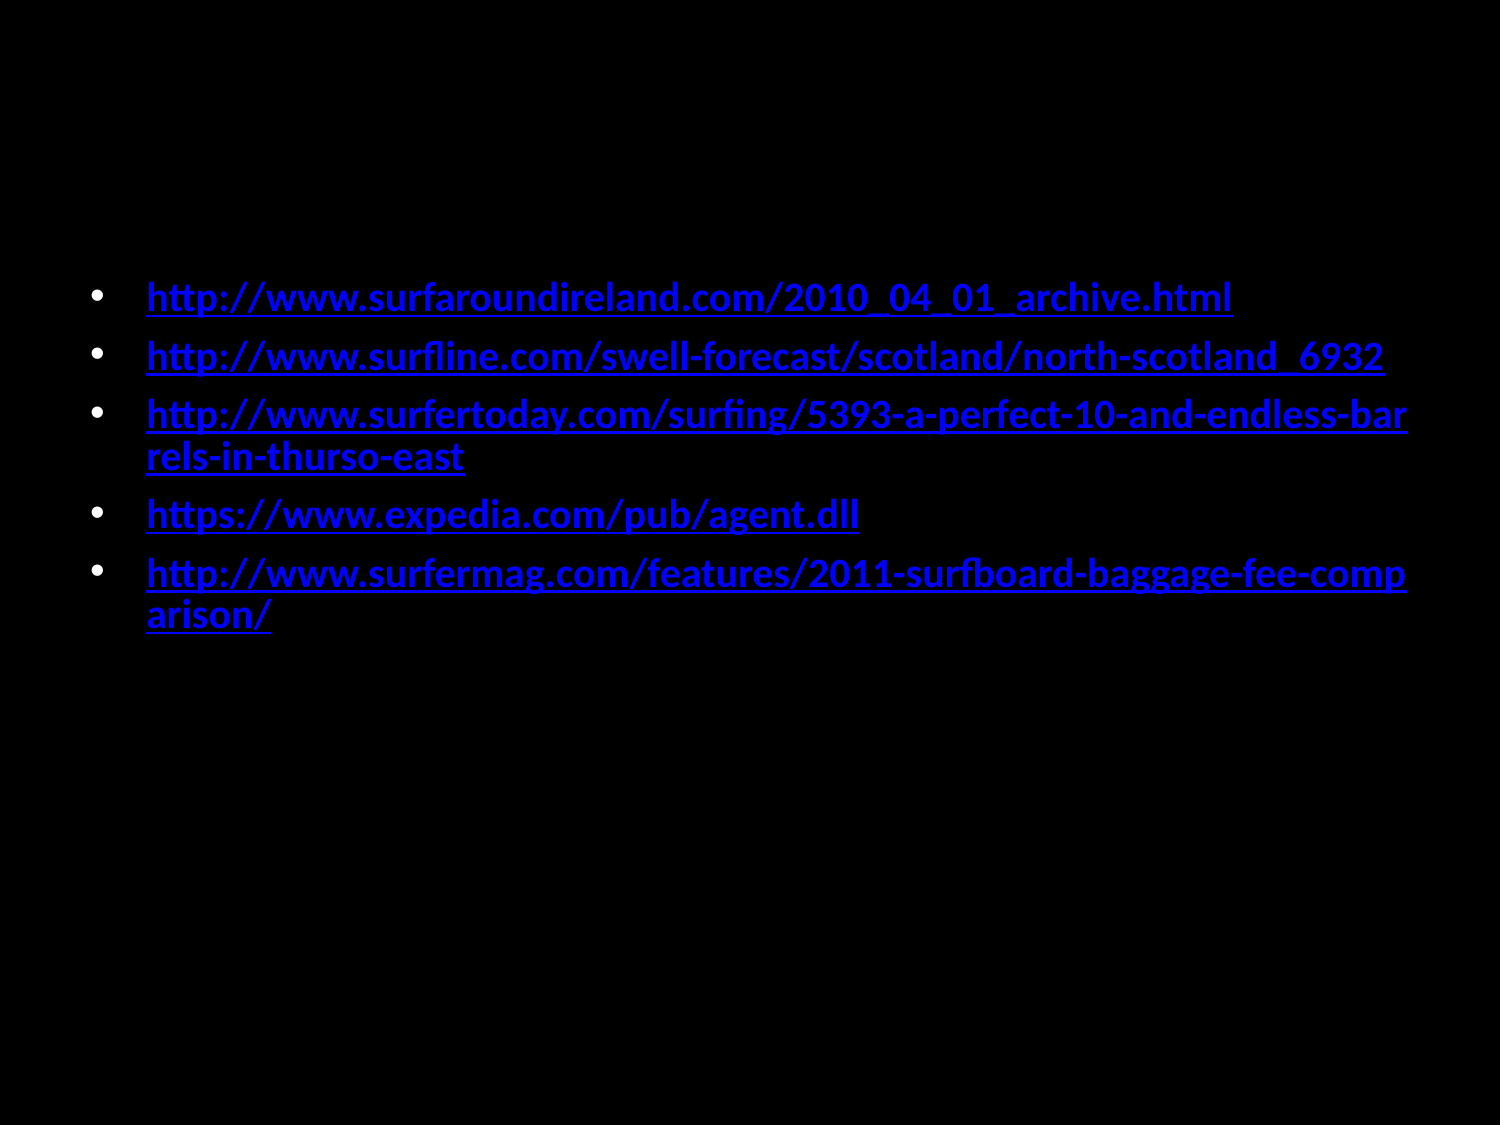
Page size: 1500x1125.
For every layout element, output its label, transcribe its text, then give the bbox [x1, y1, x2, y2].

list http://www.surfaroundireland.com/2010_04_01_archive.html http://www.surfline.com/swell-forecast/scotland/north-scotland_6932 http://www.surfertoday.com/surfing/5393-a-perfect-10-and-endless-barrels-in-thurso-east https://www.expedia.com/pub/agent.dll http://www.surfermag.com/features/2011-surfboard-baggage-fee-comparison/ [75, 262, 1425, 1005]
